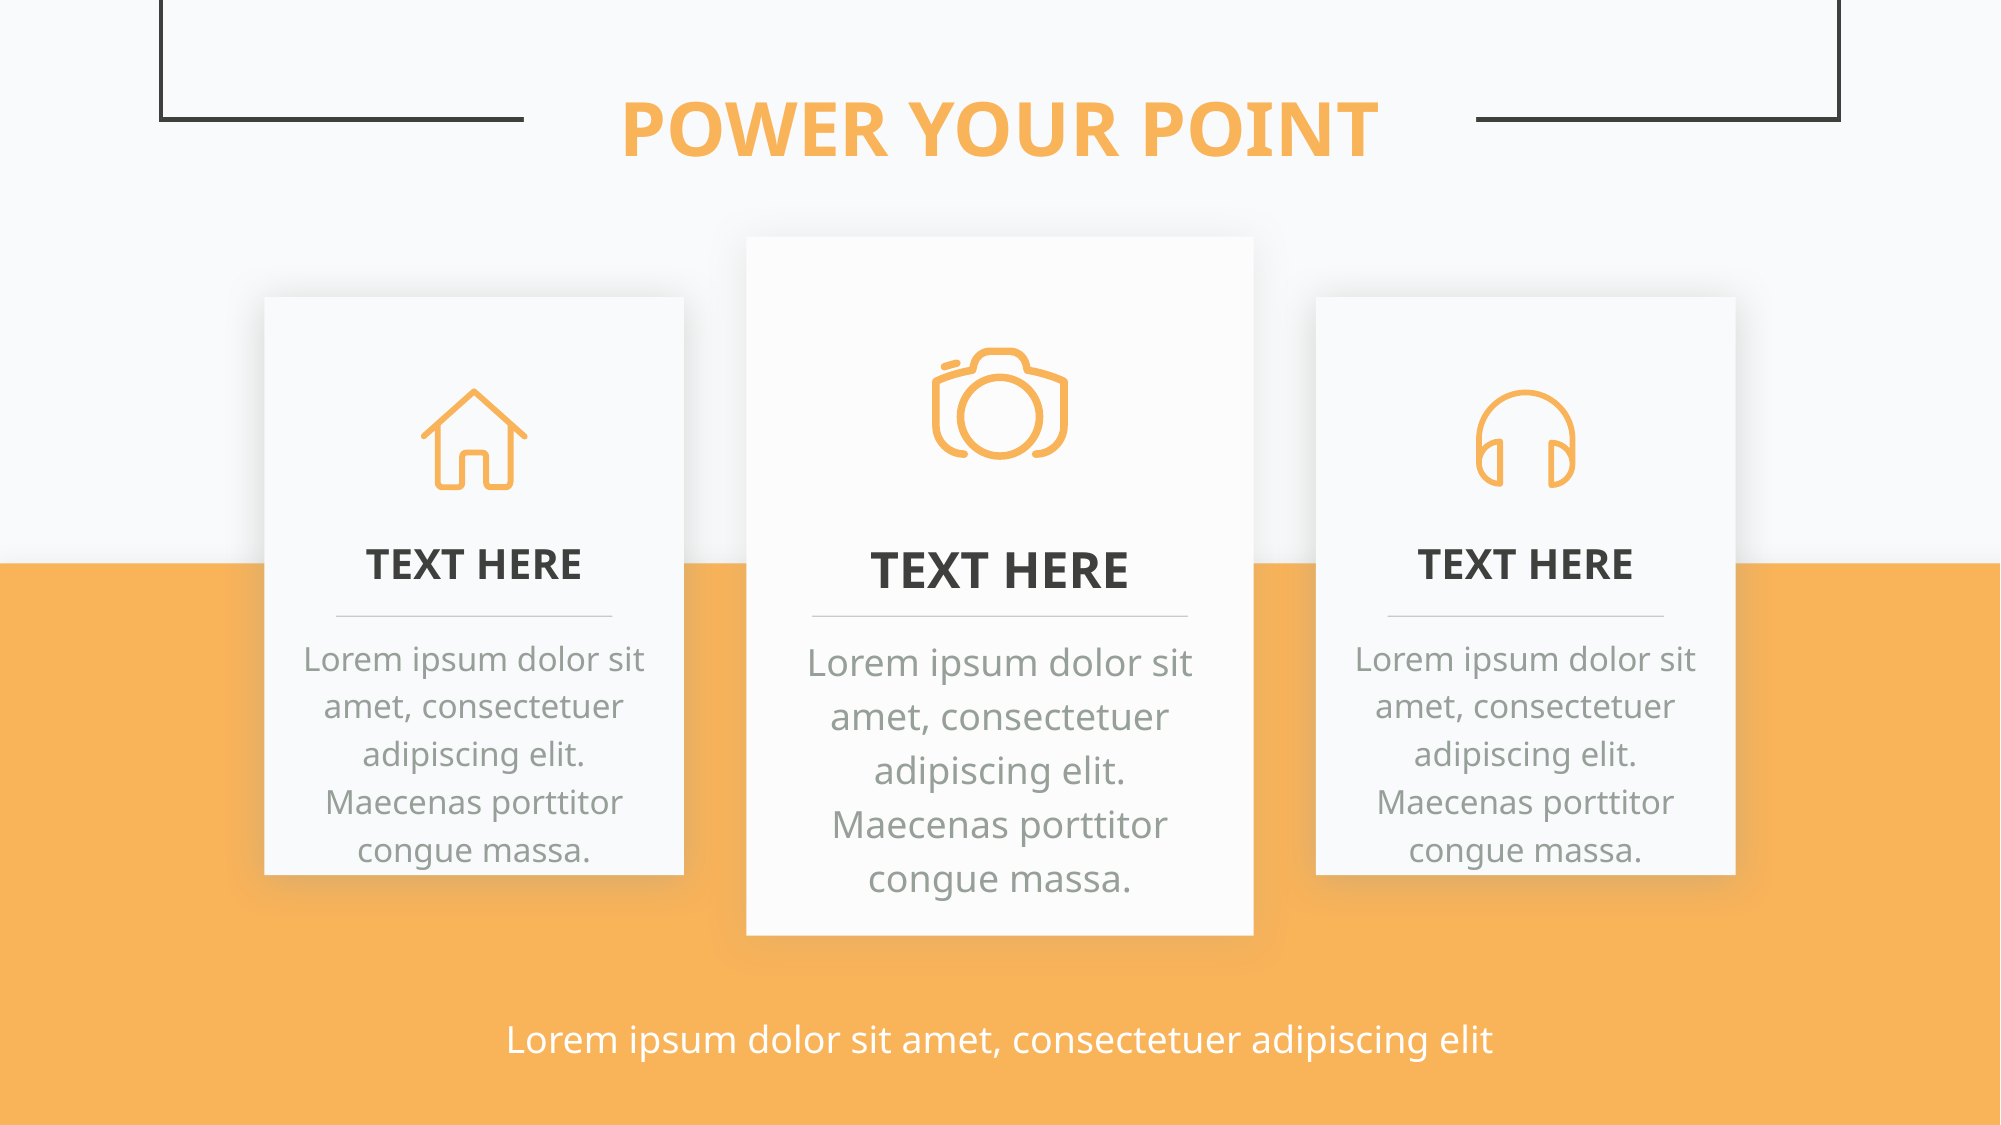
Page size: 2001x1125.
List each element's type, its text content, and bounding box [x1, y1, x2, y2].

text_box TEXT HERE [350, 531, 598, 596]
text_box [1315, 296, 1737, 876]
text_box TEXT HERE [855, 530, 1145, 606]
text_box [932, 347, 1068, 460]
text_box [263, 296, 685, 876]
text_box [745, 236, 1255, 937]
text_box [0, 562, 2000, 1125]
text_box Lorem ipsum dolor sit amet, consectetuer adipiscing elit. Maecenas porttitor congue massa. [264, 622, 684, 877]
text_box Lorem ipsum dolor sit amet, consectetuer adipiscing elit. Maecenas porttitor congue massa. [1316, 622, 1736, 877]
text_box TEXT HERE [1402, 531, 1650, 596]
text_box [160, 0, 1840, 121]
text_box Lorem ipsum dolor sit amet, consectetuer adipiscing elit [424, 999, 1576, 1069]
text_box Lorem ipsum dolor sit amet, consectetuer adipiscing elit. Maecenas porttitor congue massa. [783, 622, 1217, 908]
text_box POWER YOUR POINT [523, 73, 1477, 179]
text_box [1476, 389, 1576, 488]
text_box [420, 388, 528, 491]
